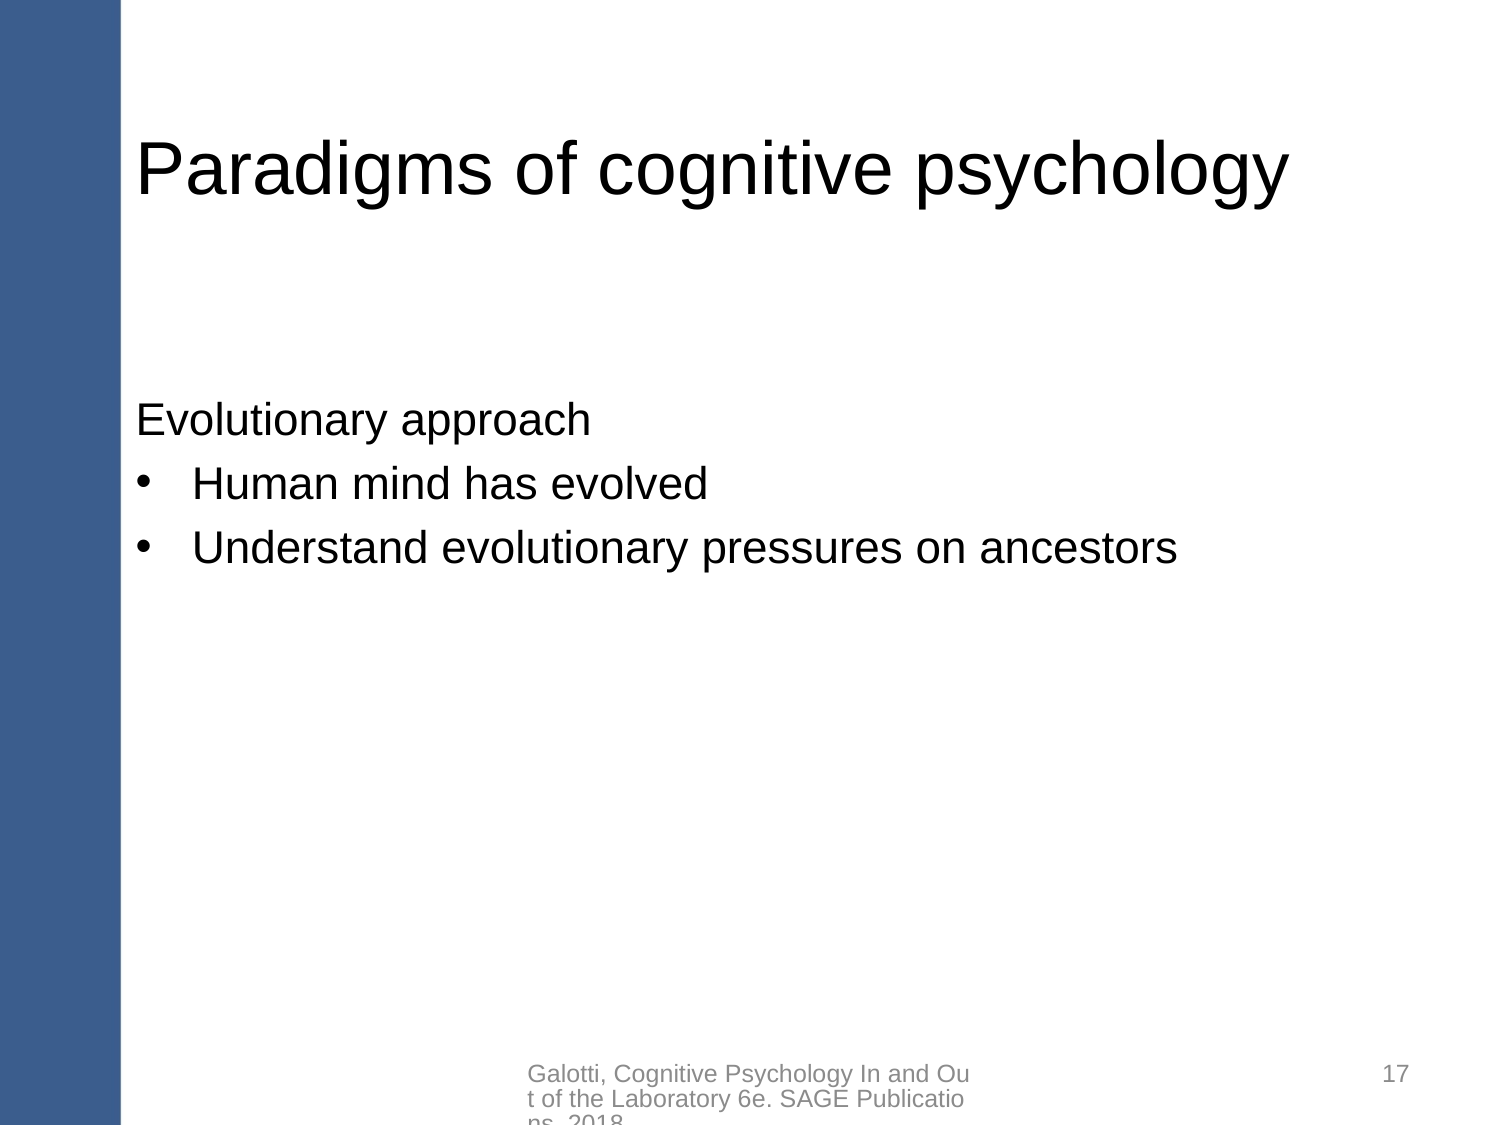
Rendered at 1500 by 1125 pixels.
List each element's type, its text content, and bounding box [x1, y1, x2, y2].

list Evolutionary approach Human mind has evolved Understand evolutionary pressures on ancestors [120, 381, 1221, 695]
title Paradigms of cognitive psychology [120, 104, 1471, 225]
slide_number 17 [1074, 1042, 1425, 1103]
footer Galotti, Cognitive Psychology In and Out of the Laboratory 6e. SAGE Publications, 2018. [512, 1042, 988, 1103]
picture [0, 0, 1500, 1125]
